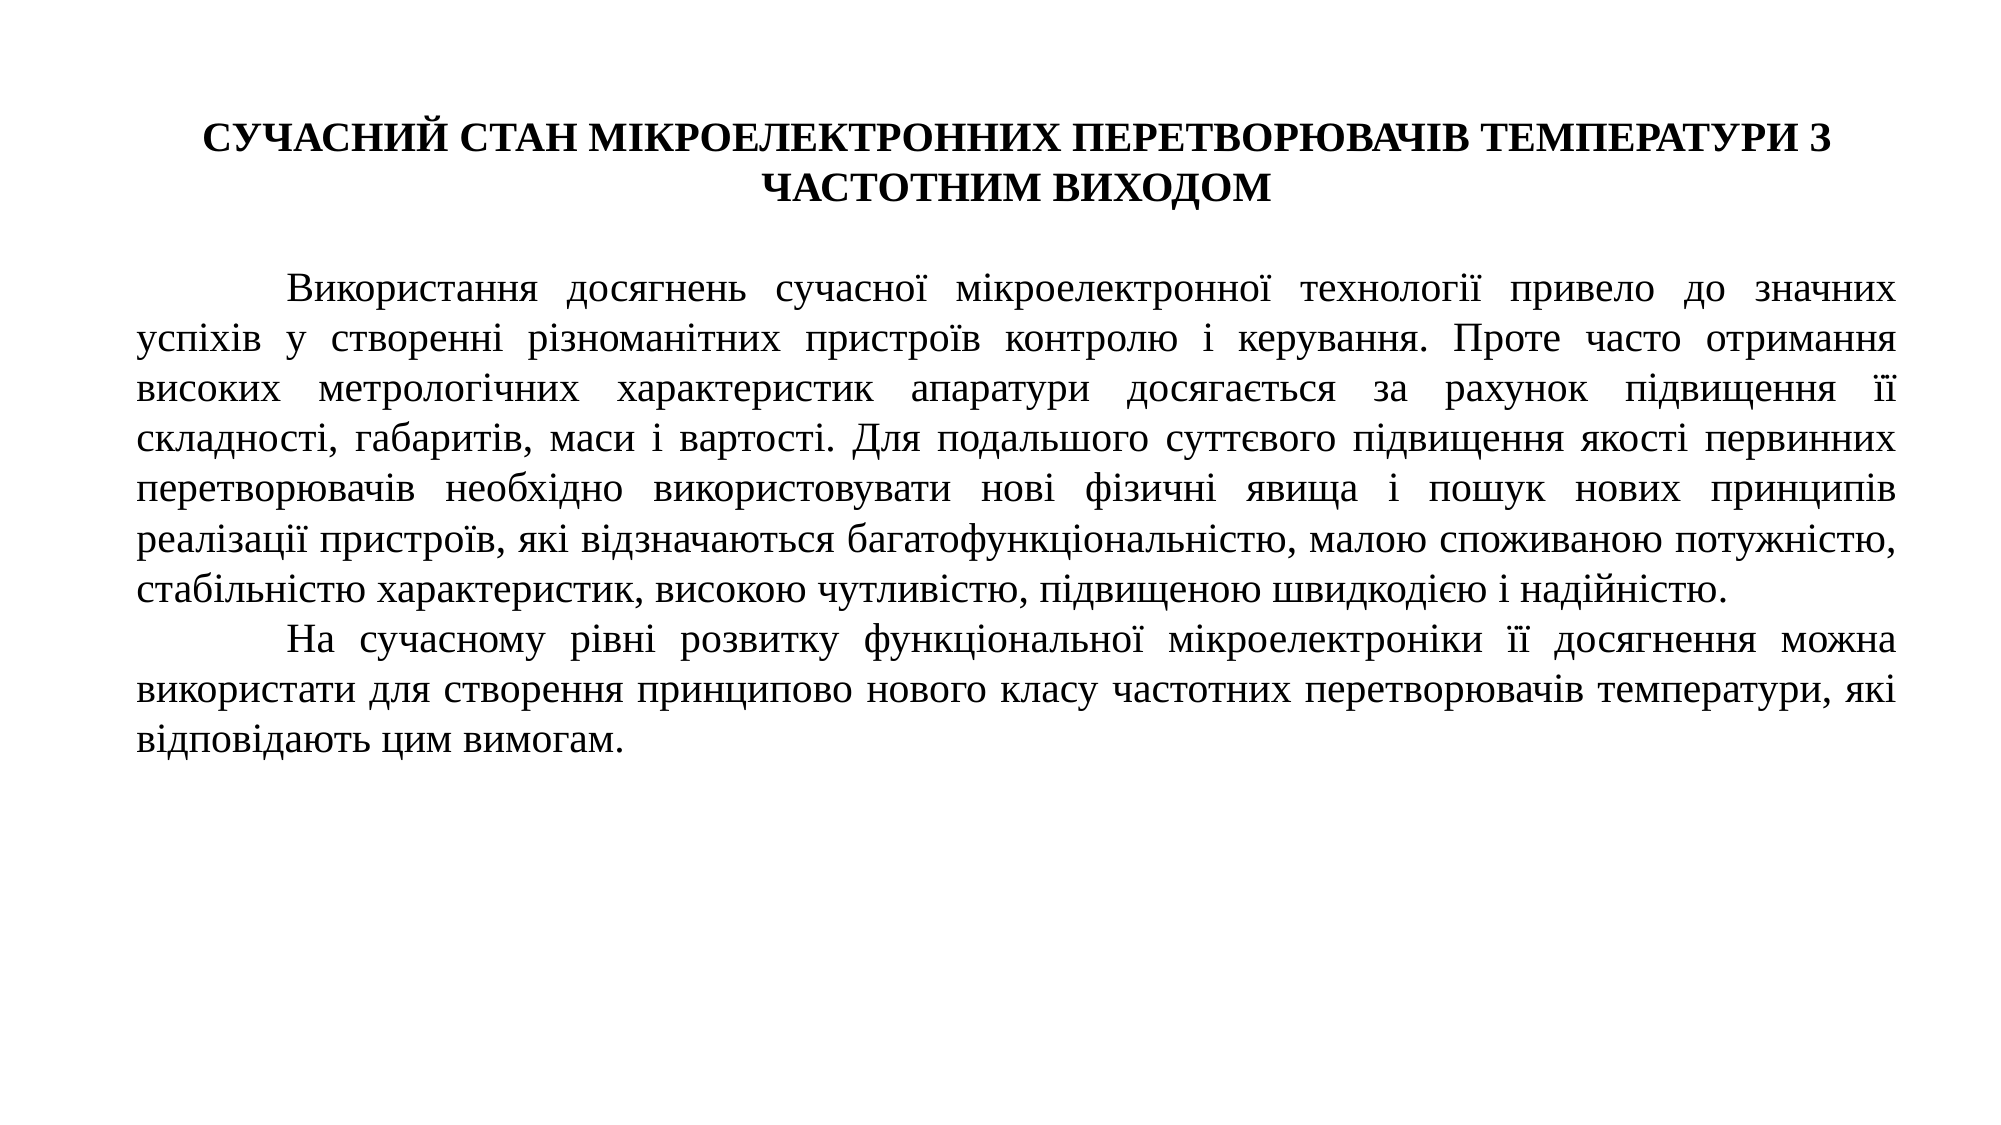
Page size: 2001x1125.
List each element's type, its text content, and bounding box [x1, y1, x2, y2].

text_box СУЧАСНИЙ СТАН МІКРОЕЛЕКТРОННИХ ПЕРЕТВОРЮВАЧІВ ТЕМПЕРАТУРИ З ЧАСТОТНИМ ВИХОДОМ Використання досягнень сучасної мікроелектронної технології привело до значних успіхів у створенні різноманітних пристроїв контролю і керування. Проте часто отримання високих метрологічних характеристик апаратури досягається за рахунок підвищення її складності, габаритів, маси і вартості. Для подальшого суттєвого підвищення якості первинних перетворювачів необхідно використовувати нові фізичні явища і пошук нових принципів реалізації пристроїв, які відзначаються багатофункціональністю, малою споживаною потужністю, стабільністю характеристик, високою чутливістю, підвищеною швидкодією і надійністю. На сучасному рівні розвитку функціональної мікроелектроніки її досягнення можна використати для створення принципово нового класу частотних перетворювачів температури, які відповідають цим вимогам. [121, 102, 1912, 768]
